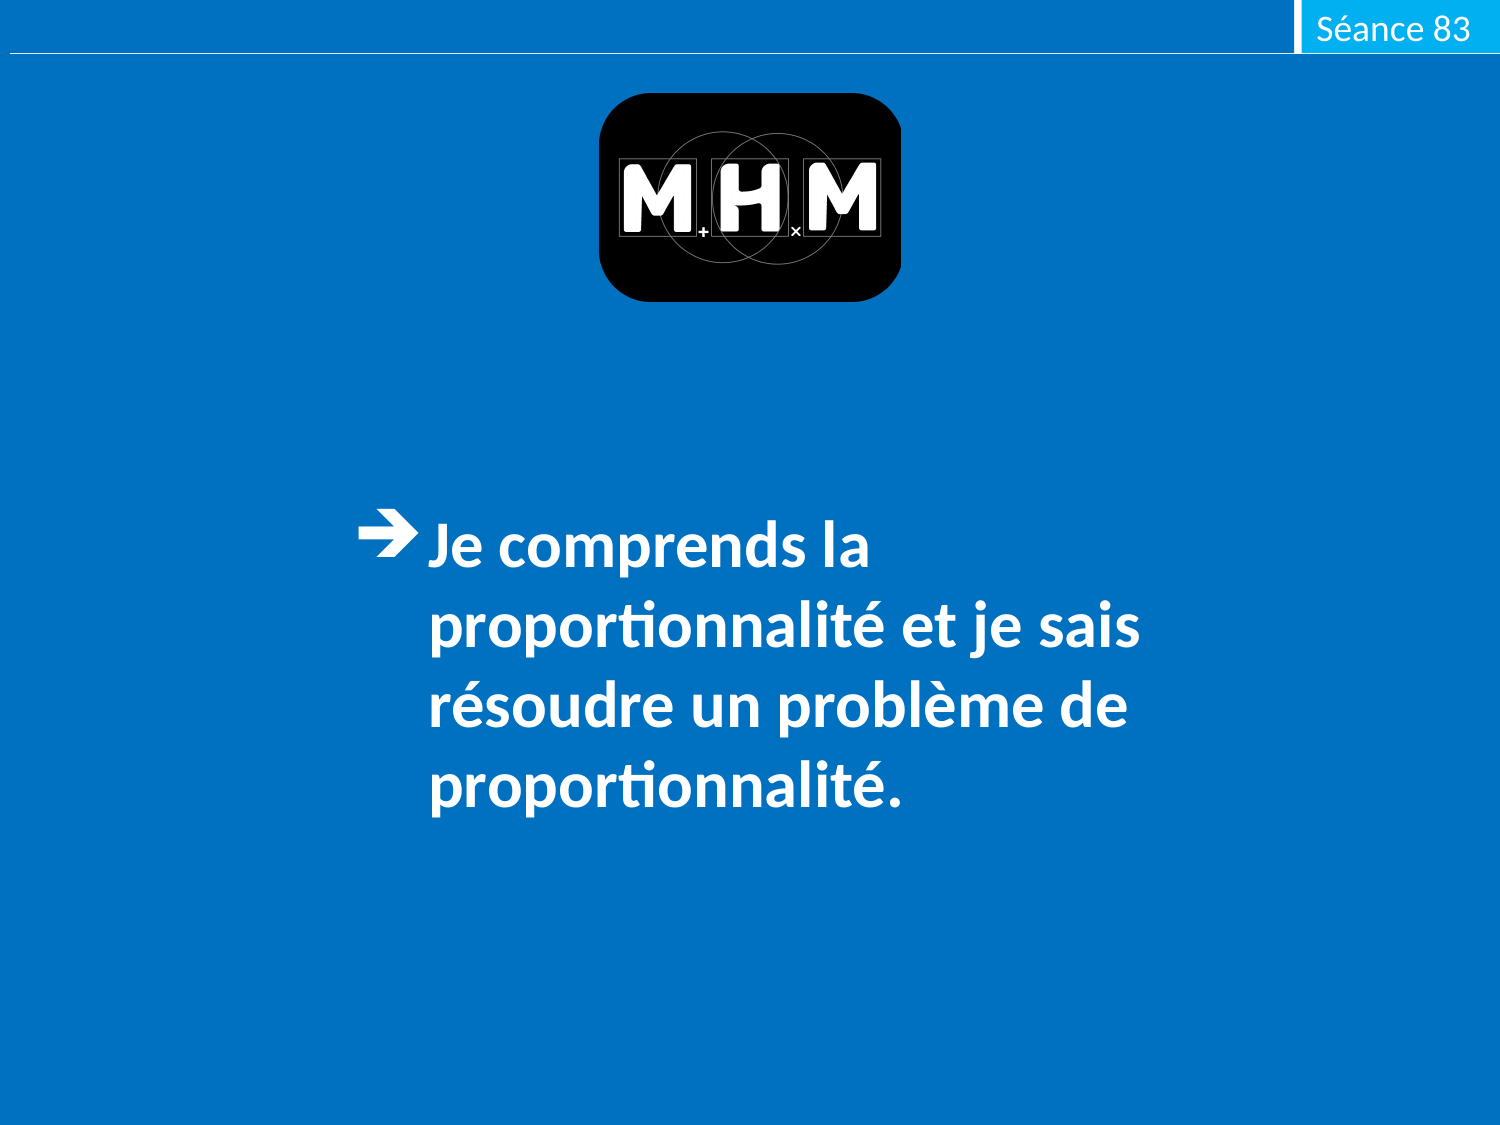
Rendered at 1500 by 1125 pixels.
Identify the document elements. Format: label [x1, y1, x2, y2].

text_box [0, 54, 1500, 1125]
